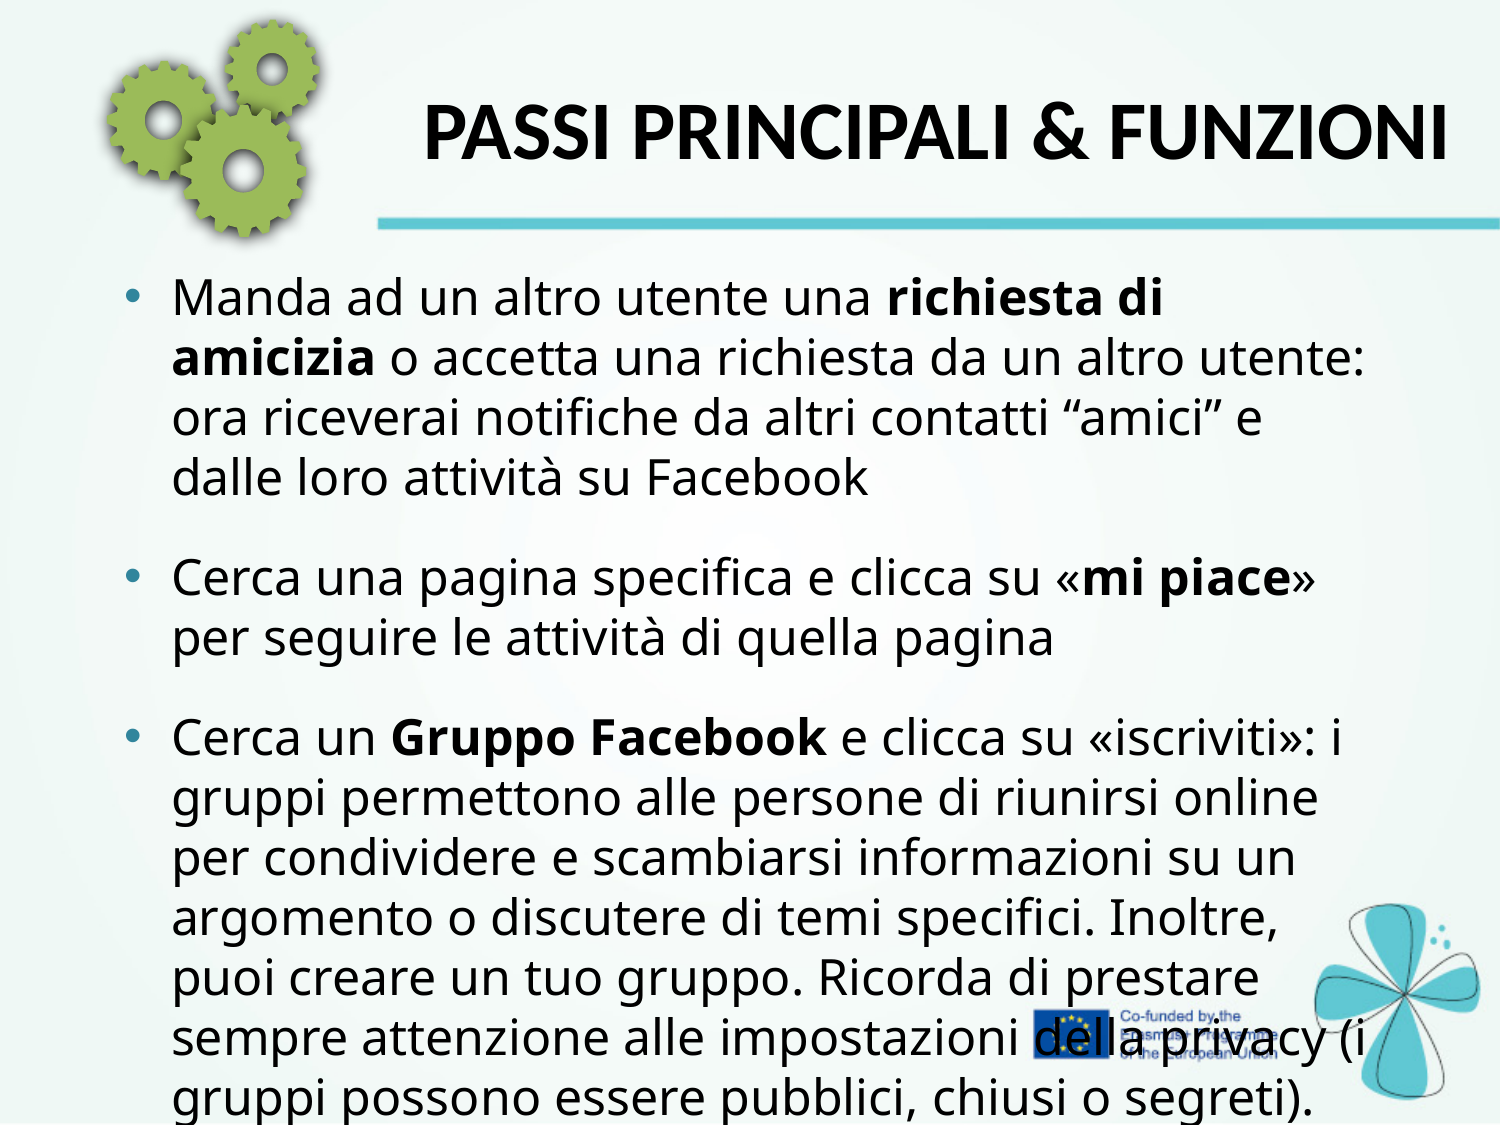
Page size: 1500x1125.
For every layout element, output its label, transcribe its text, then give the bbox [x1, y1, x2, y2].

picture [0, 0, 1500, 1125]
text_box Manda ad un altro utente una richiesta di amicizia o accetta una richiesta da un altro utente: ora riceverai notifiche da altri contatti “amici” e dalle loro attività su Facebook Cerca una pagina specifica e clicca su «mi piace» per seguire le attività di quella pagina Cerca un Gruppo Facebook e clicca su «iscriviti»: i gruppi permettono alle persone di riunirsi online per condividere e scambiarsi informazioni su un argomento o discutere di temi specifici. Inoltre, puoi creare un tuo gruppo. Ricorda di prestare sempre attenzione alle impostazioni della privacy (i gruppi possono essere pubblici, chiusi o segreti). [109, 258, 1391, 1125]
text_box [106, 19, 320, 237]
text_box PASSI PRINCIPALI & FUNZIONI [379, 69, 1467, 184]
